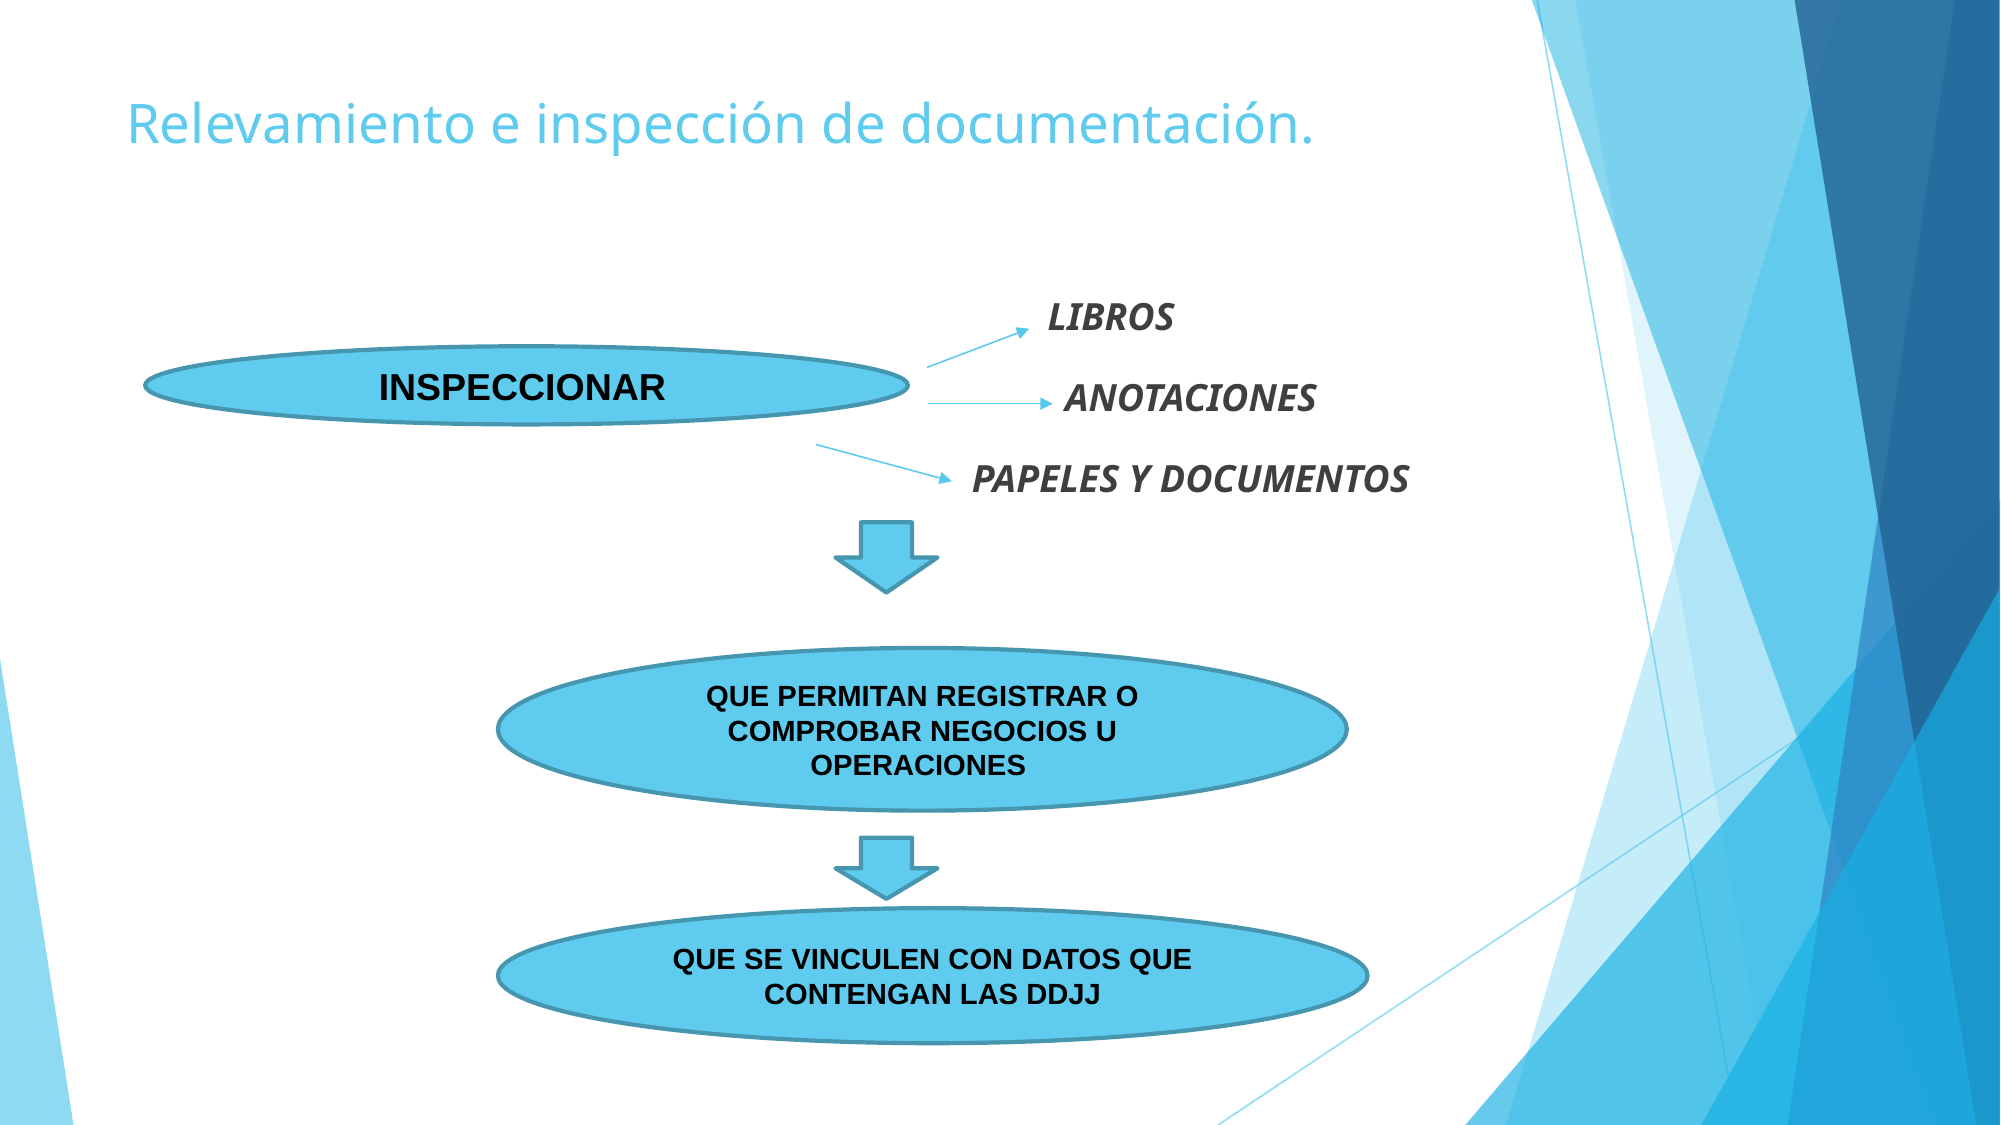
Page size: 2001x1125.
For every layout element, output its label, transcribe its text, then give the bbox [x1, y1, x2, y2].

text_box QUE PERMITAN REGISTRAR O COMPROBAR NEGOCIOS U OPERACIONES [495, 645, 1349, 813]
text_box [926, 328, 1030, 368]
text_box INSPECCIONAR [143, 344, 910, 427]
text_box [833, 835, 940, 901]
list LIBROS ANOTACIONES PAPELES Y DOCUMENTOS [42, 245, 1590, 1044]
title Relevamiento e inspección de documentación. [111, 81, 1555, 204]
text_box [833, 520, 940, 595]
text_box QUE SE VINCULEN CON DATOS QUE CONTENGAN LAS DDJJ [495, 906, 1370, 1046]
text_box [815, 444, 953, 482]
